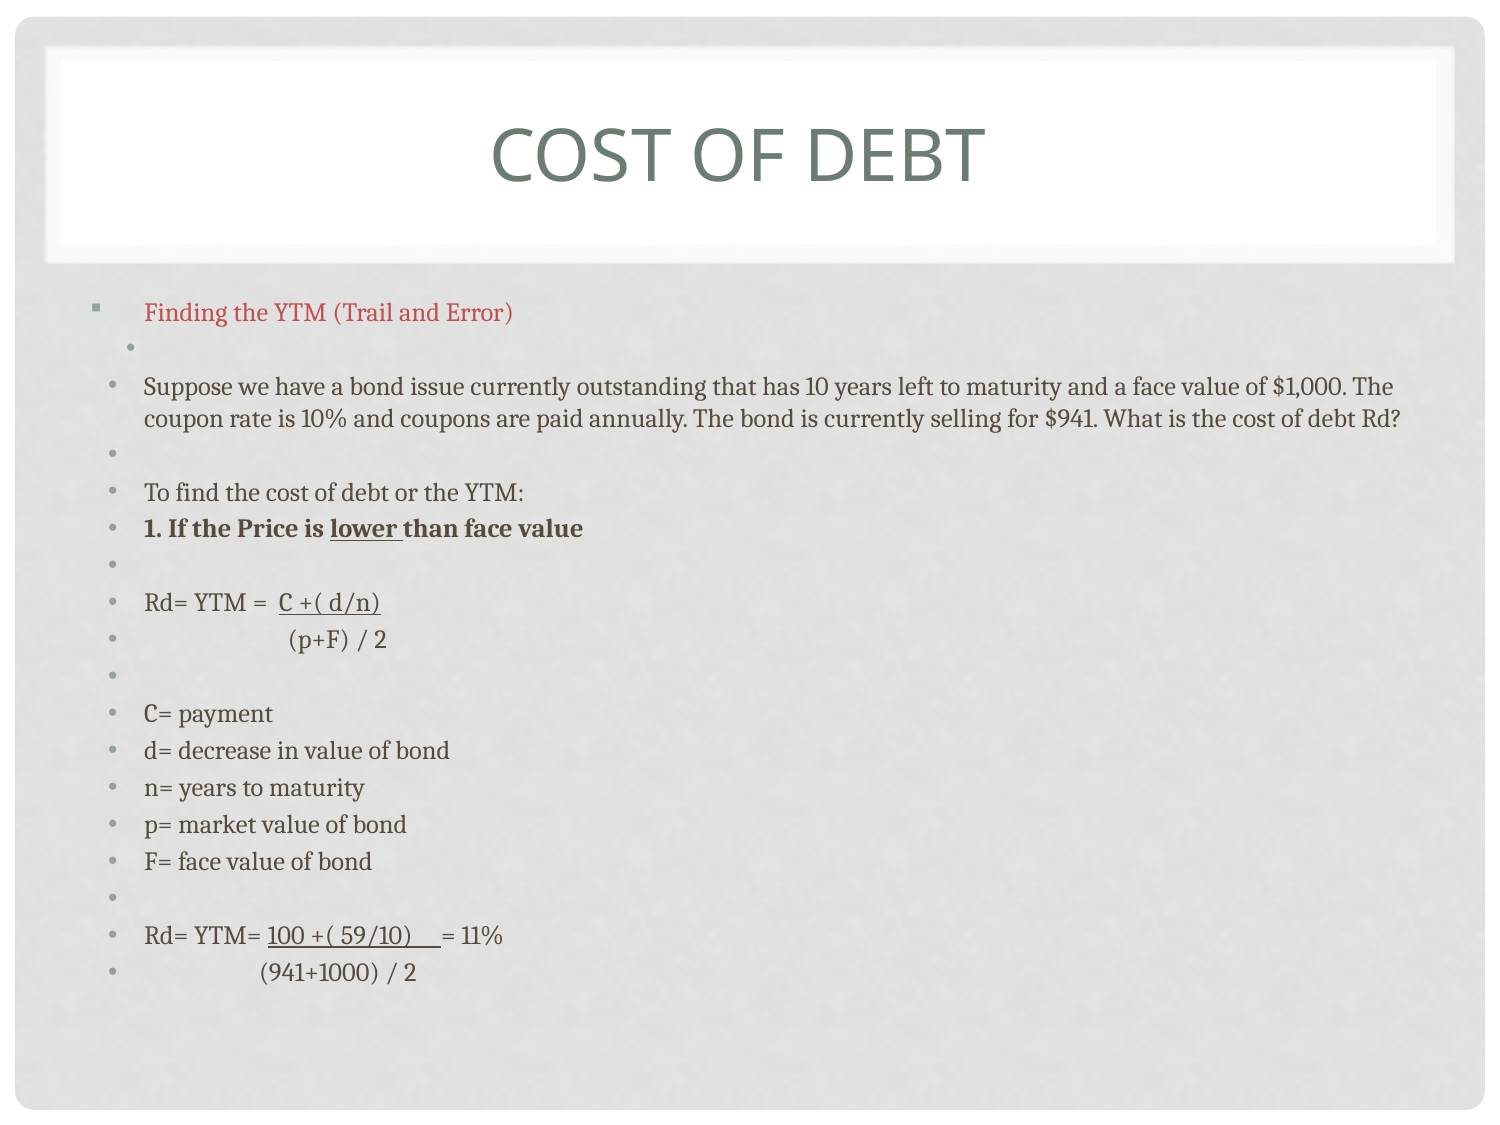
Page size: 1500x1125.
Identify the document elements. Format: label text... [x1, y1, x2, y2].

list Finding the YTM (Trail and Error) Suppose we have a bond issue currently outstanding that has 10 years left to maturity and a face value of $1,000. The coupon rate is 10% and coupons are paid annually. The bond is currently selling for $941. What is the cost of debt Rd? To find the cost of debt or the YTM: 1. If the Price is lower than face value Rd= YTM = C +( d/n) (p+F) / 2 C= payment d= decrease in value of bond n= years to maturity p= market value of bond F= face value of bond Rd= YTM= 100 +( 59/10) = 11% (941+1000) / 2 [75, 287, 1425, 1005]
title Cost of debt [69, 66, 1425, 238]
